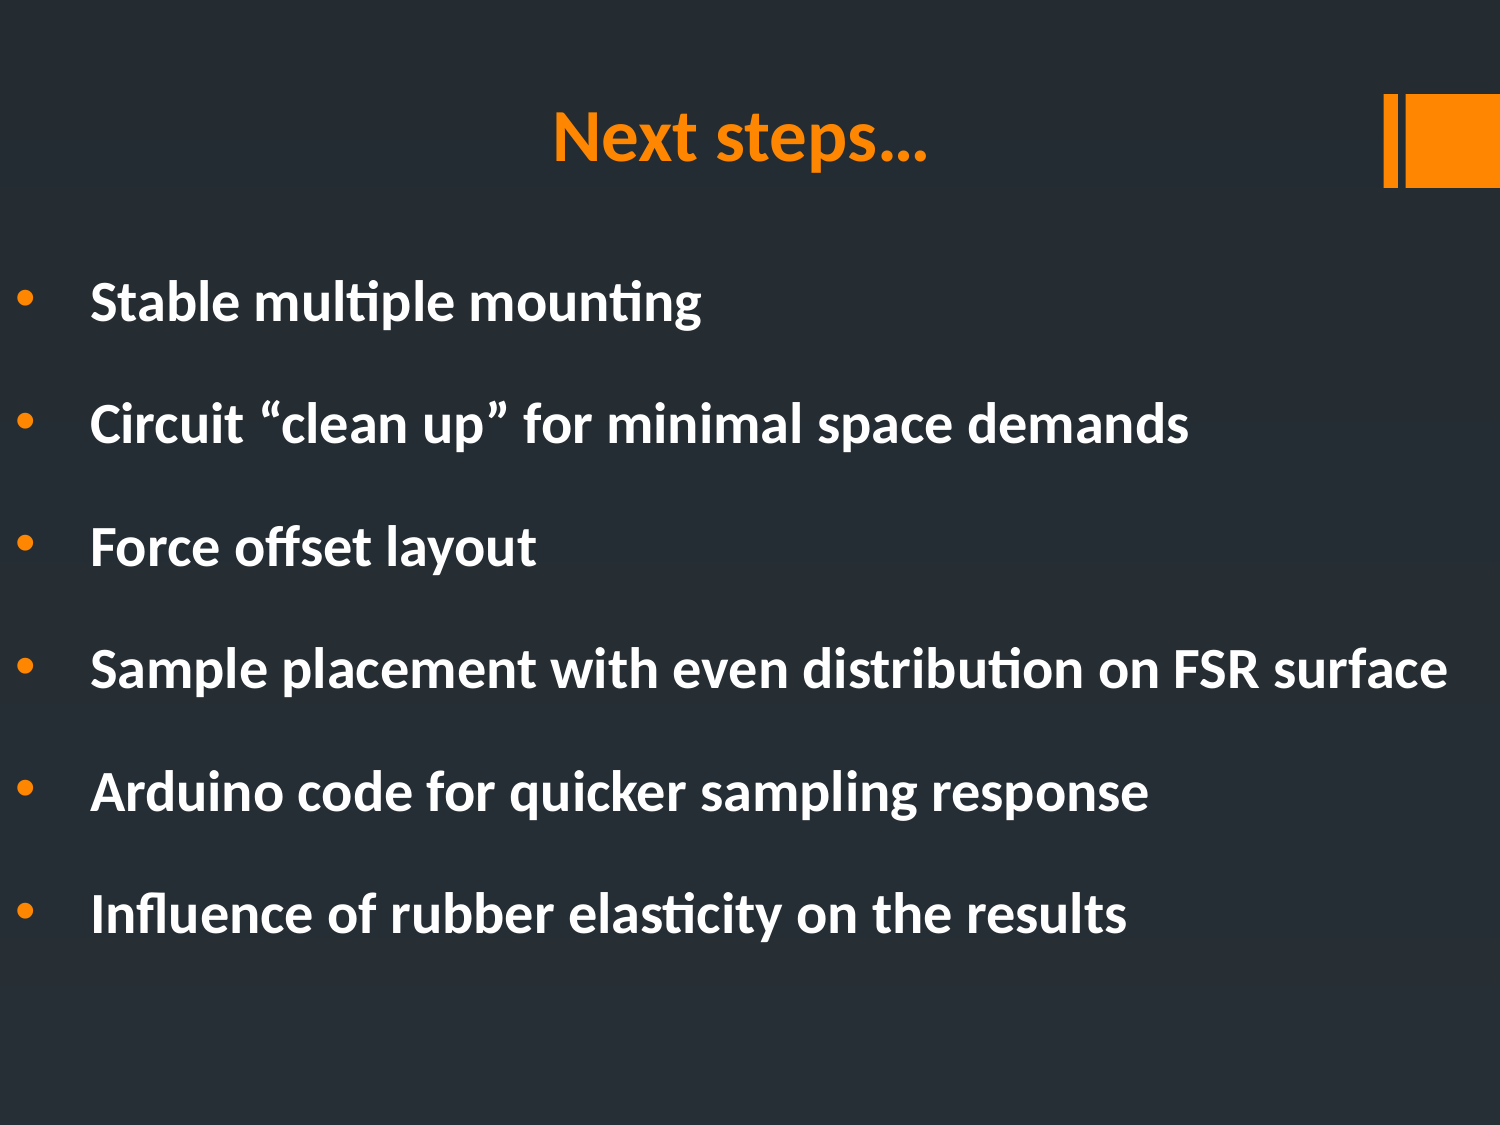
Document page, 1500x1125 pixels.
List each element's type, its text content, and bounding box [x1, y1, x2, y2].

title Next steps… [41, 78, 1442, 185]
subtitle Stable multiple mounting Circuit “clean up” for minimal space demands Force offset layout Sample placement with even distribution on FSR surface Arduino code for quicker sampling response Influence of rubber elasticity on the results [0, 255, 1500, 1125]
